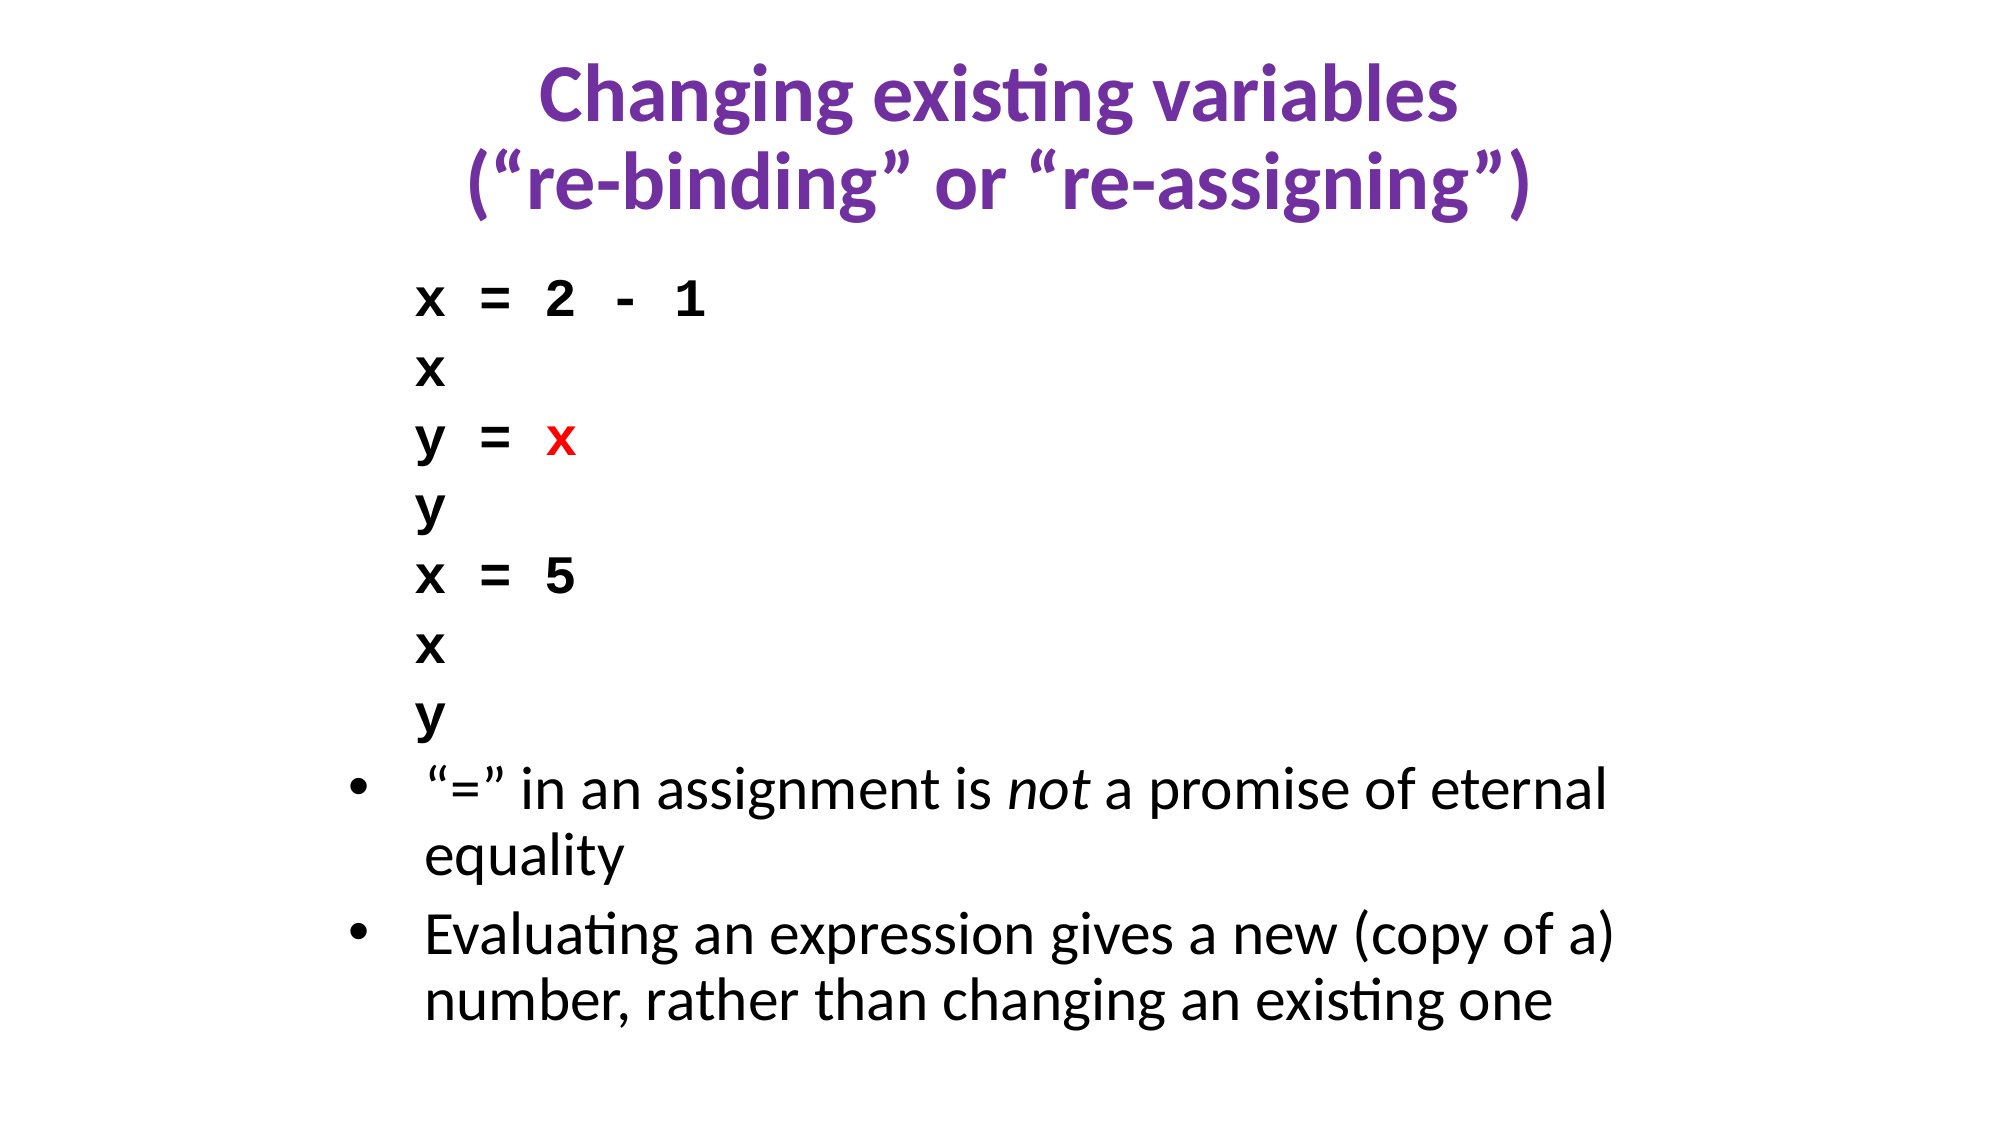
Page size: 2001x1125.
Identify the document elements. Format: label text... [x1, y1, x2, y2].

title Changing existing variables (“re-binding” or “re-assigning”) [324, 45, 1675, 233]
list x = 2 - 1 x y = x y x = 5 x y “=” in an assignment is not a promise of eternal equality Evaluating an expression gives a new (copy of a) number, rather than changing an existing one [324, 262, 1675, 1100]
